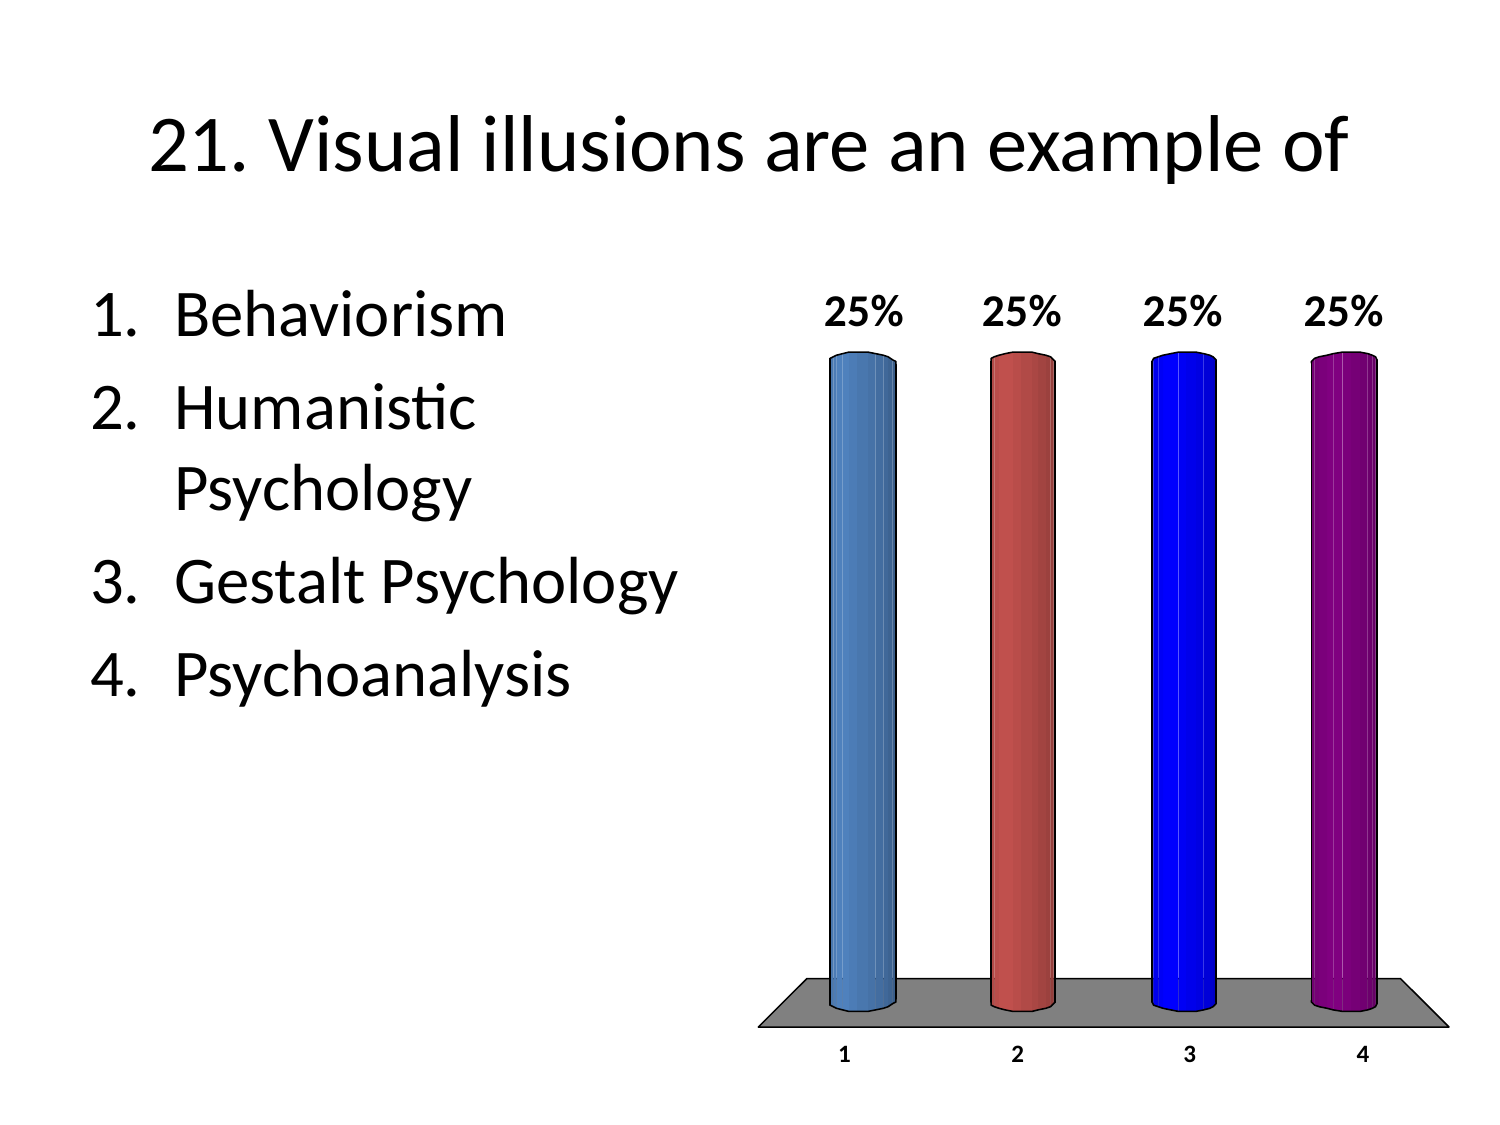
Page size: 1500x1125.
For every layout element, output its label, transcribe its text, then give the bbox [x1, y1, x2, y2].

list Behaviorism Humanistic Psychology Gestalt Psychology Psychoanalysis [75, 262, 750, 1005]
title 21. Visual illusions are an example of [75, 45, 1425, 233]
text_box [739, 270, 1490, 1115]
